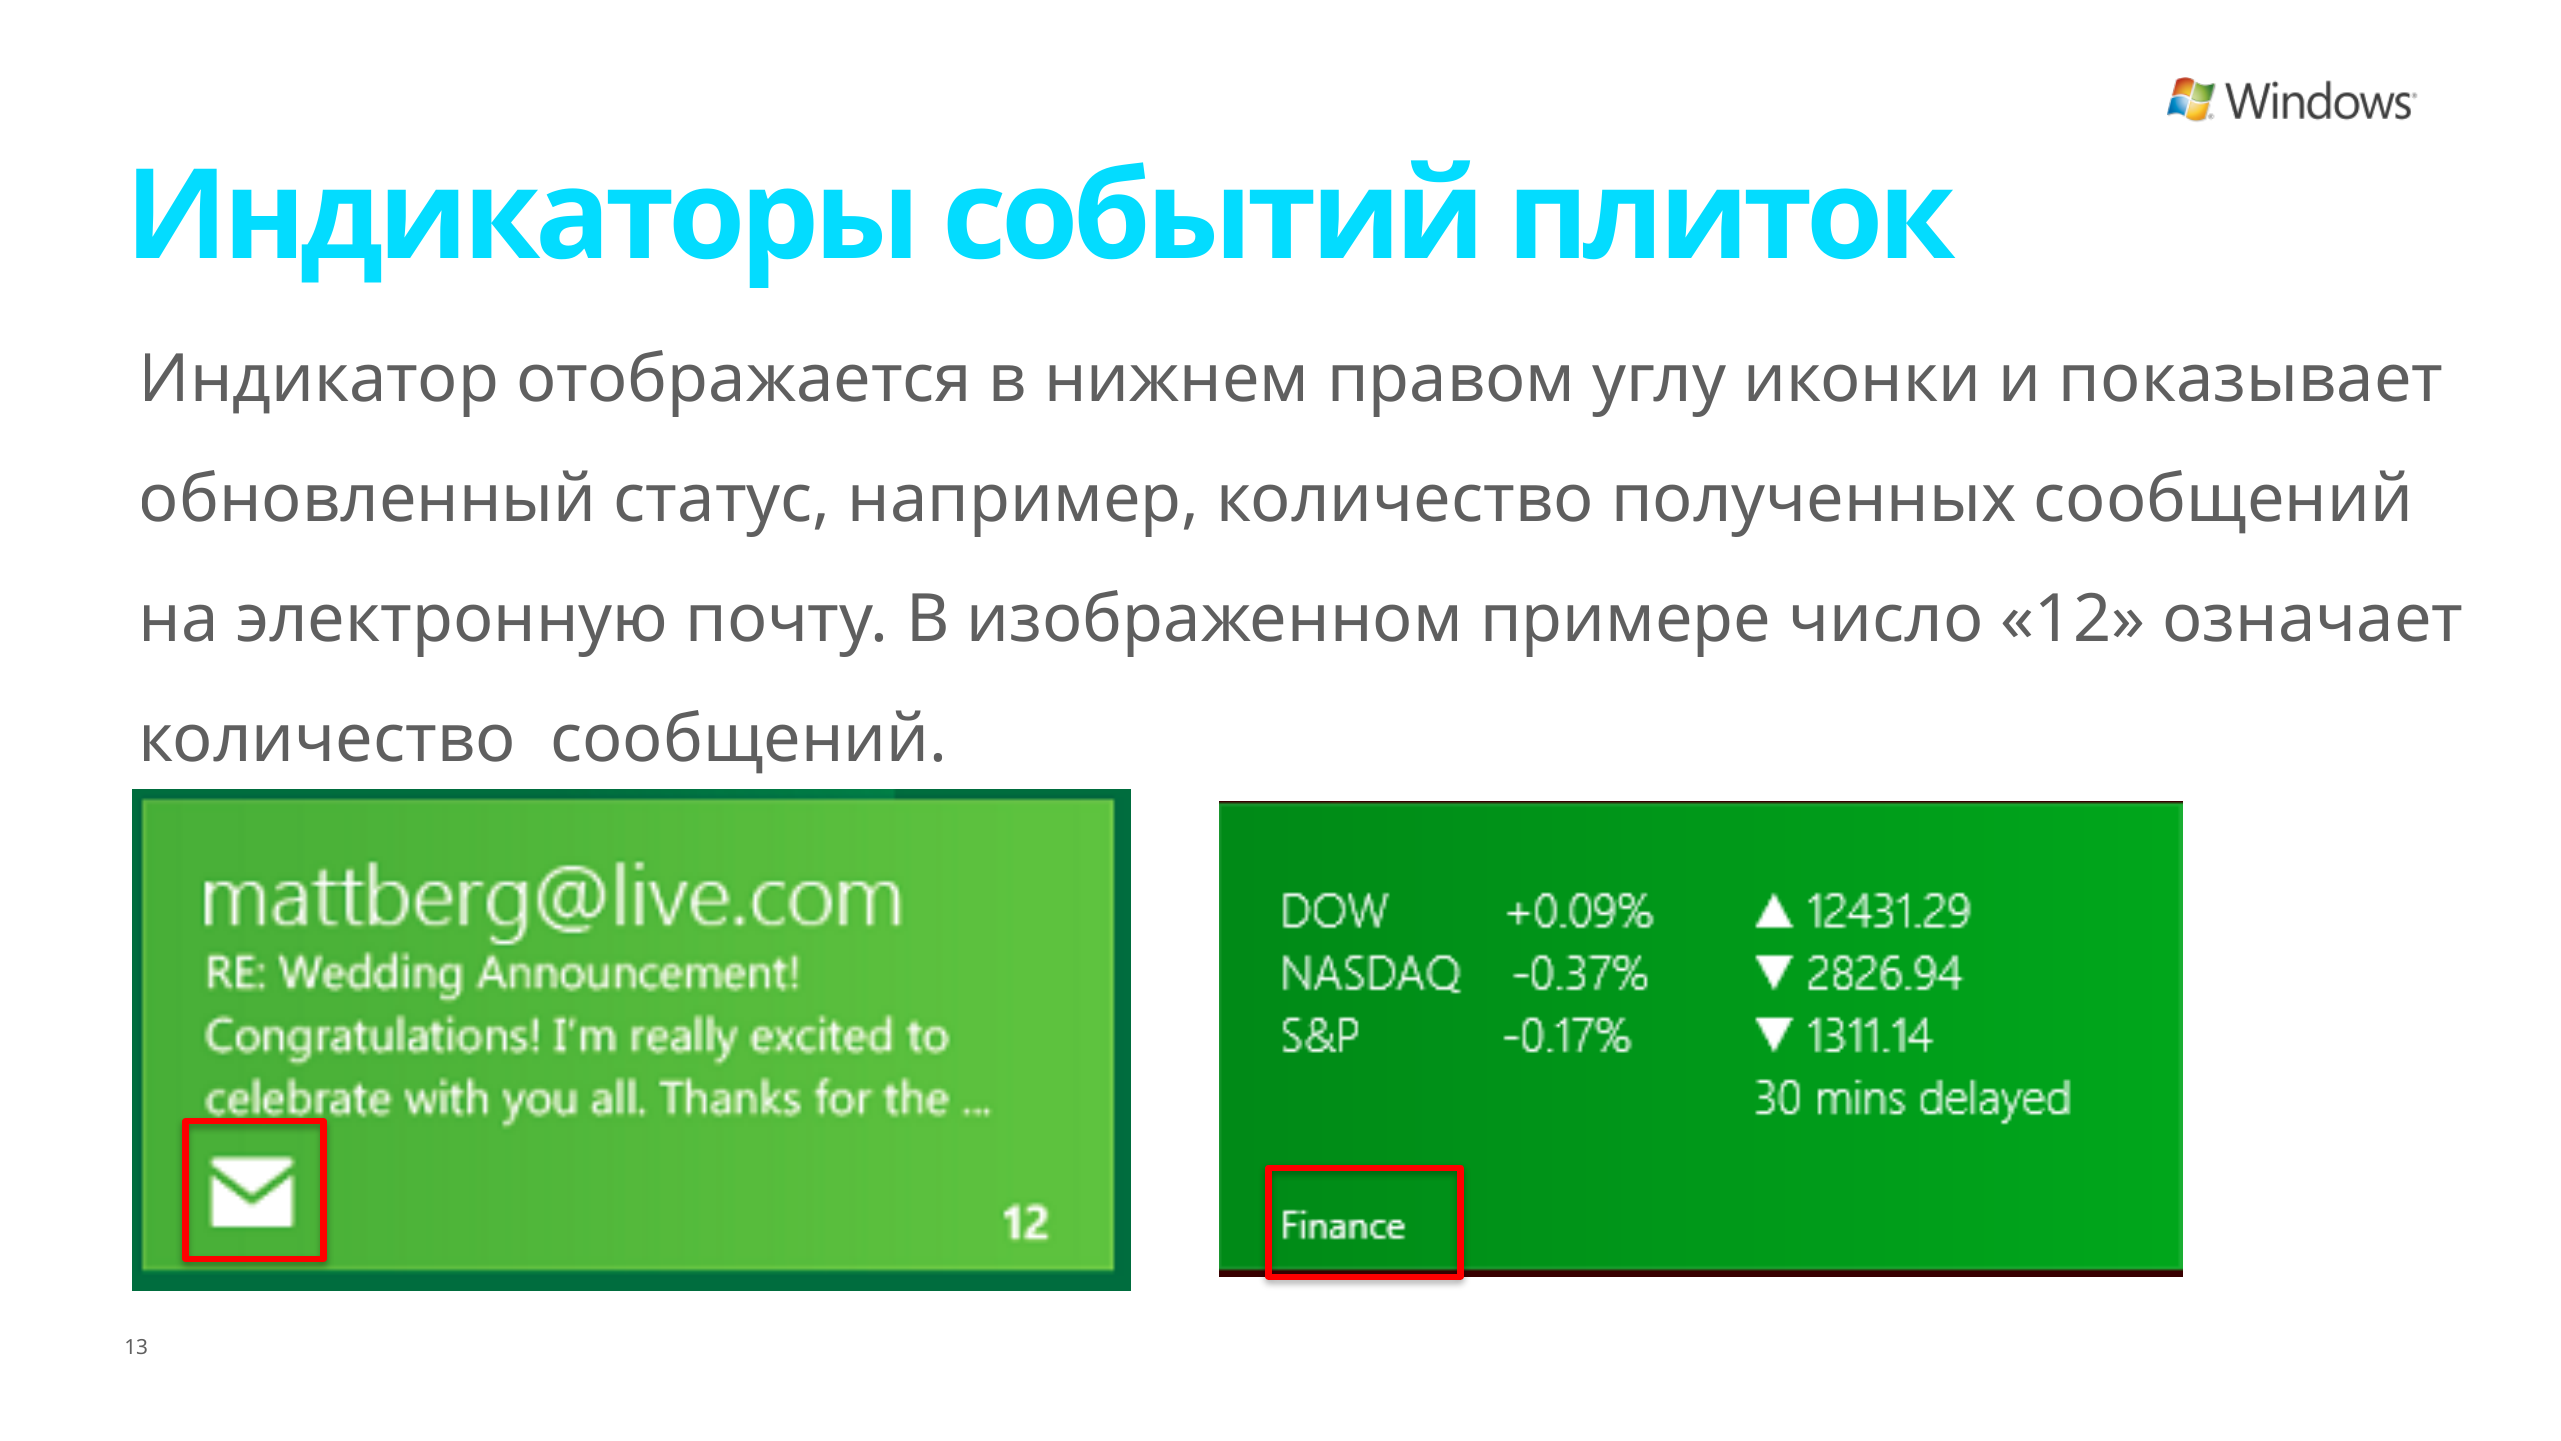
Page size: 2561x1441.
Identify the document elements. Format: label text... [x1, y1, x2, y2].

list Индикатор отображается в нижнем правом углу иконки и показывает обновленный статус, например, количество полученных сообщений на электронную почту. В изображенном примере число «12» означает количество сообщений. [138, 295, 2481, 780]
title Индикаторы событий плиток [125, 48, 2468, 286]
picture [1219, 800, 2184, 1277]
picture [132, 789, 1131, 1291]
